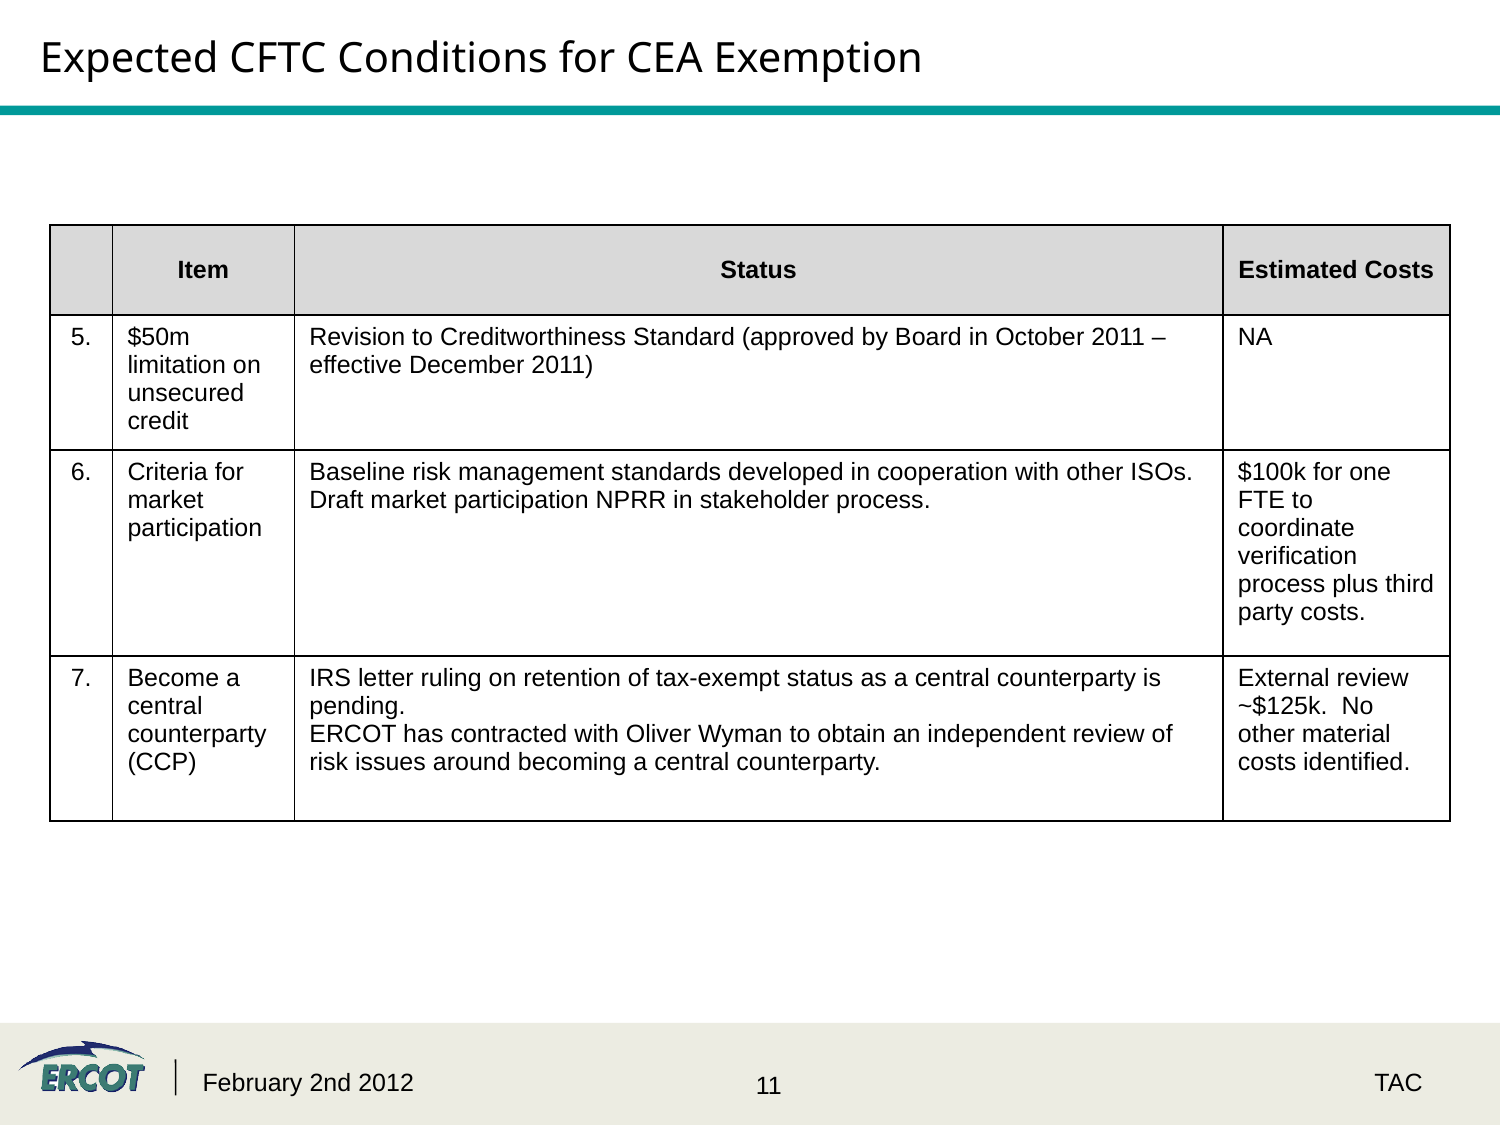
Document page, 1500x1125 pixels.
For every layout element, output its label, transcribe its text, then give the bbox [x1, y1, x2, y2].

table_cell External review ~$125k. No other material costs identified. [1224, 657, 1449, 820]
table_cell Criteria for market participation [113, 451, 294, 655]
table_cell Become a central counterparty (CCP) [113, 657, 294, 820]
table_header Item [113, 226, 294, 314]
table_cell $100k for one FTE to coordinate verification process plus third party costs. [1224, 451, 1449, 655]
table_header [51, 226, 112, 314]
table_cell 7. [51, 657, 112, 820]
title Expected CFTC Conditions for CEA Exemption [24, 0, 1450, 113]
table_cell 5. [51, 316, 112, 449]
table_cell IRS letter ruling on retention of tax-exempt status as a central counterparty is pending. ERCOT has contracted with Oliver Wyman to obtain an independent review of risk issues around becoming a central counterparty. [295, 657, 1222, 820]
table_cell Baseline risk management standards developed in cooperation with other ISOs. Draft market participation NPRR in stakeholder process. [295, 451, 1222, 655]
table_header Estimated Costs [1224, 226, 1449, 314]
footer TAC [1024, 1059, 1438, 1125]
picture [10, 1031, 151, 1111]
table_cell NA [1224, 316, 1449, 449]
table_cell $50m limitation on unsecured credit [113, 316, 294, 449]
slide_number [187, 1059, 538, 1125]
table_header Status [295, 226, 1222, 314]
table_cell Revision to Creditworthiness Standard (approved by Board in October 2011 – effective December 2011) [295, 316, 1222, 449]
table_cell 6. [51, 451, 112, 655]
